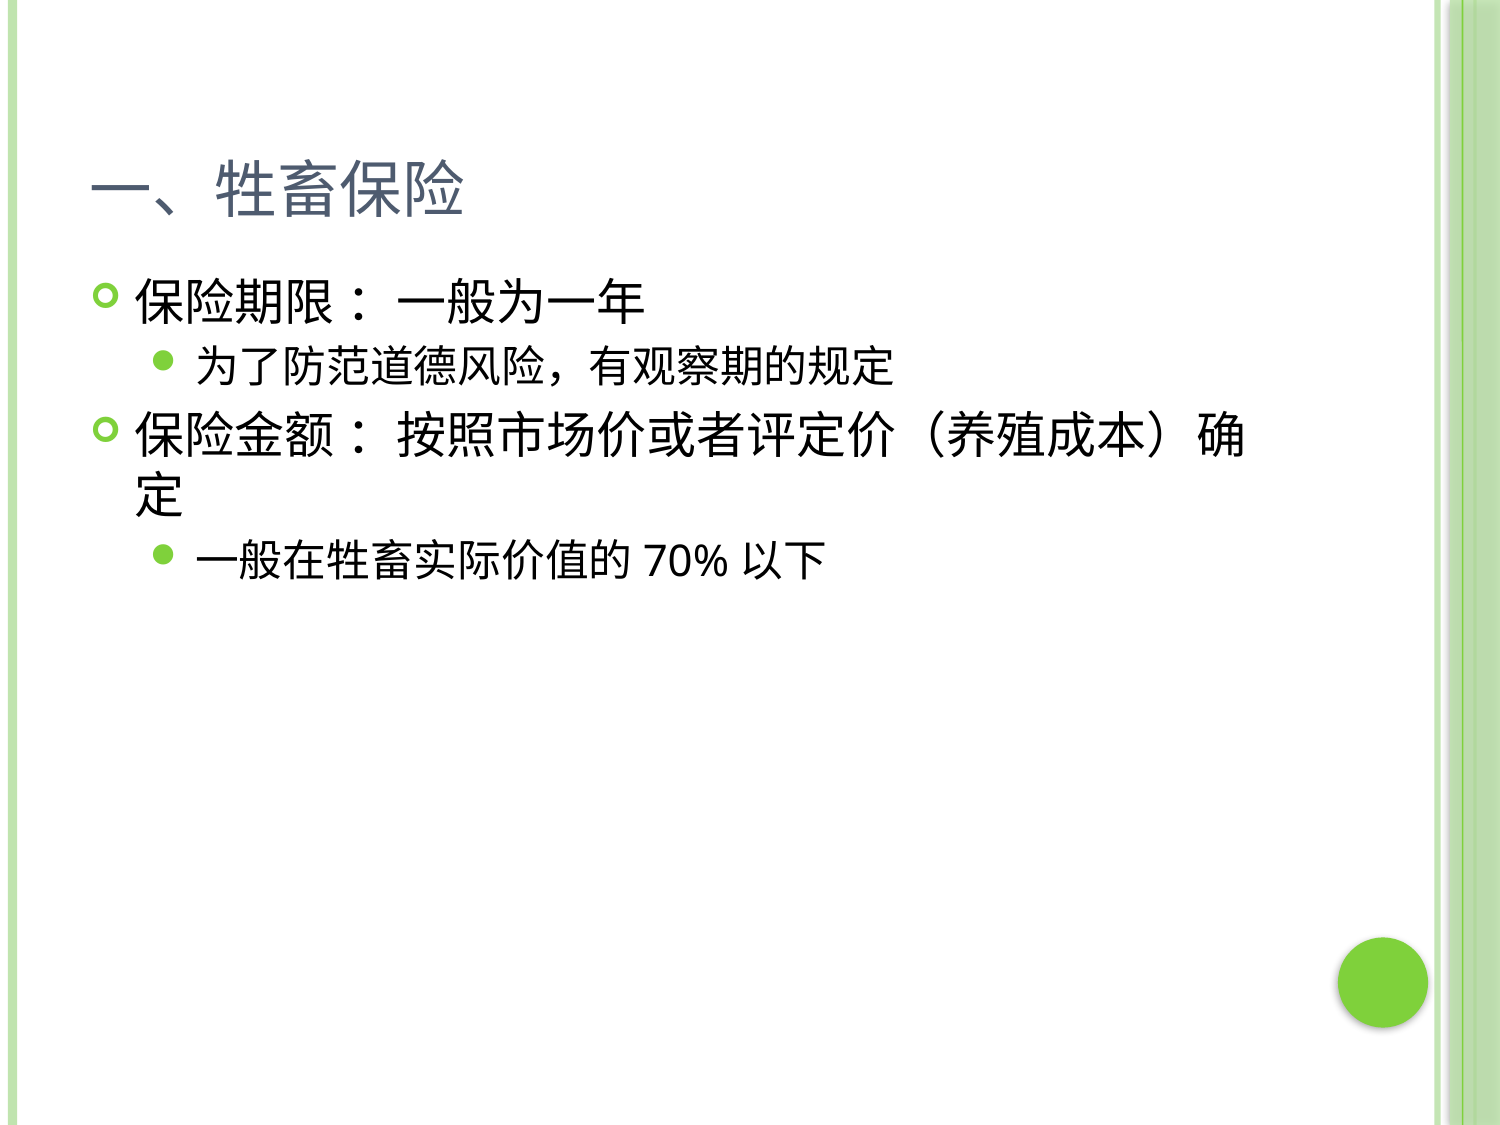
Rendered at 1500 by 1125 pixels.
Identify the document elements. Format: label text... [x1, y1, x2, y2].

list 保险期限 ：一般为一年 为了防范道德风险，有观察期的规定 保险金额 ：按照市场价或者评定价（养殖成本）确定 一般在牲畜实际价值的70%以下 [74, 262, 1301, 1063]
title 一、牲畜保险 [75, 45, 1300, 233]
